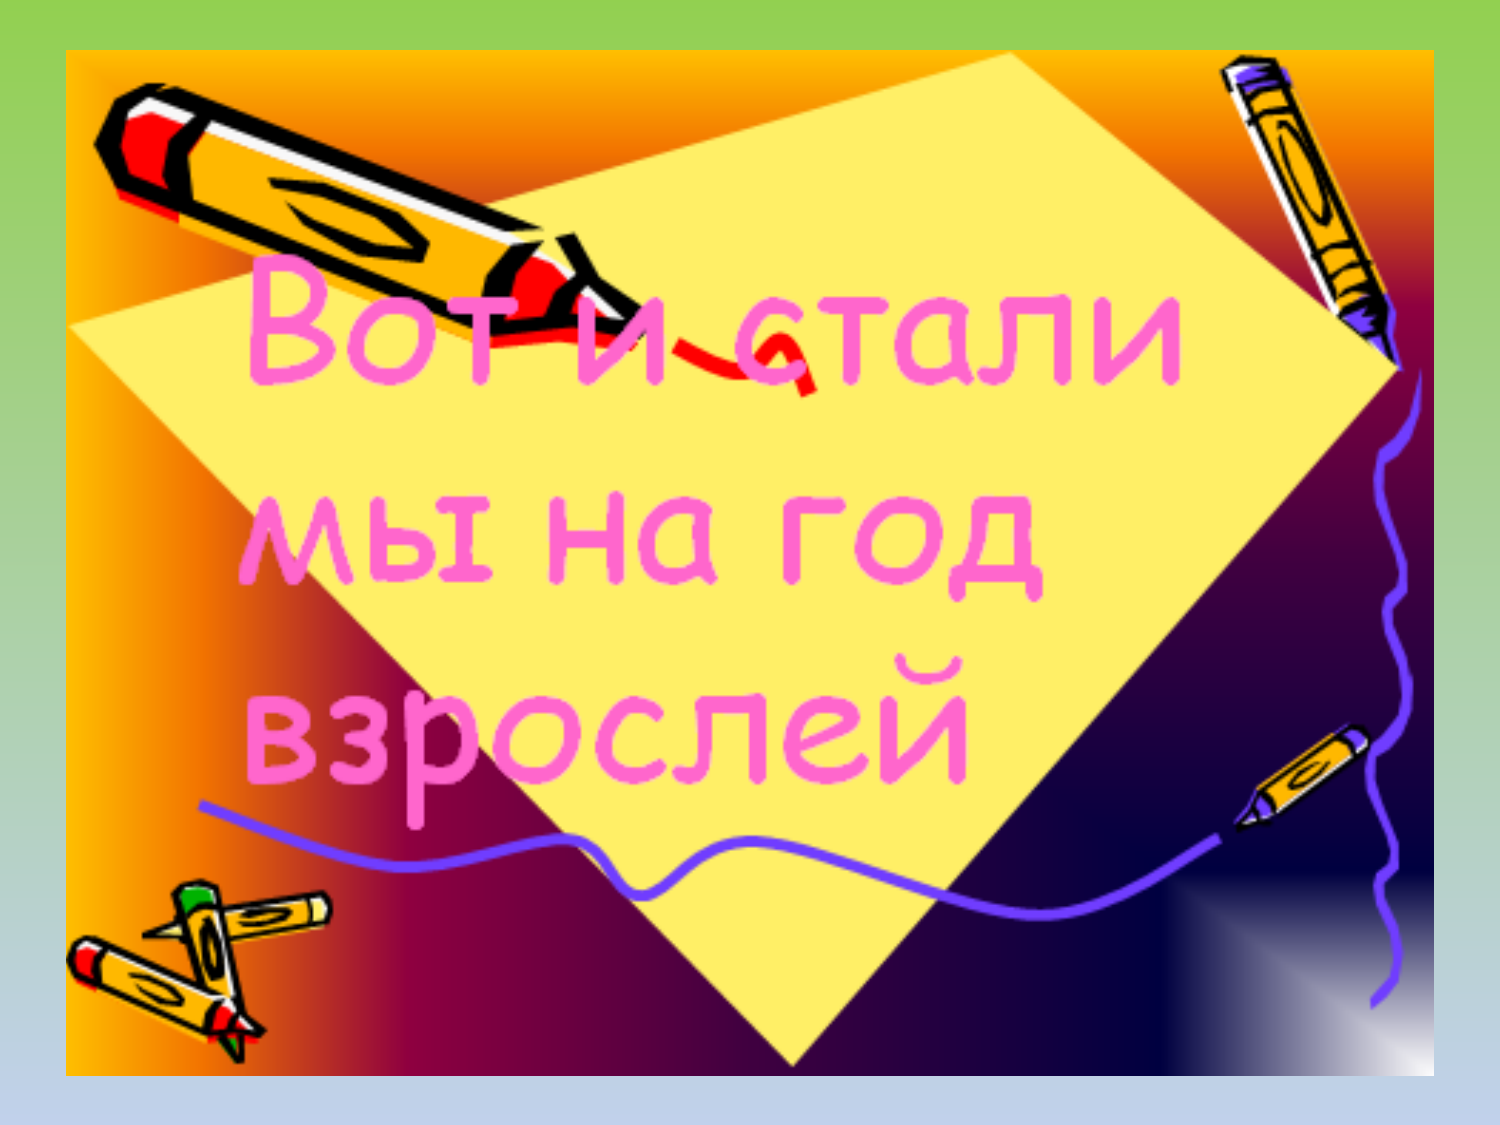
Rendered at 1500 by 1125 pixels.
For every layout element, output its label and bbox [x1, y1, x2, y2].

list [66, 50, 1434, 1076]
